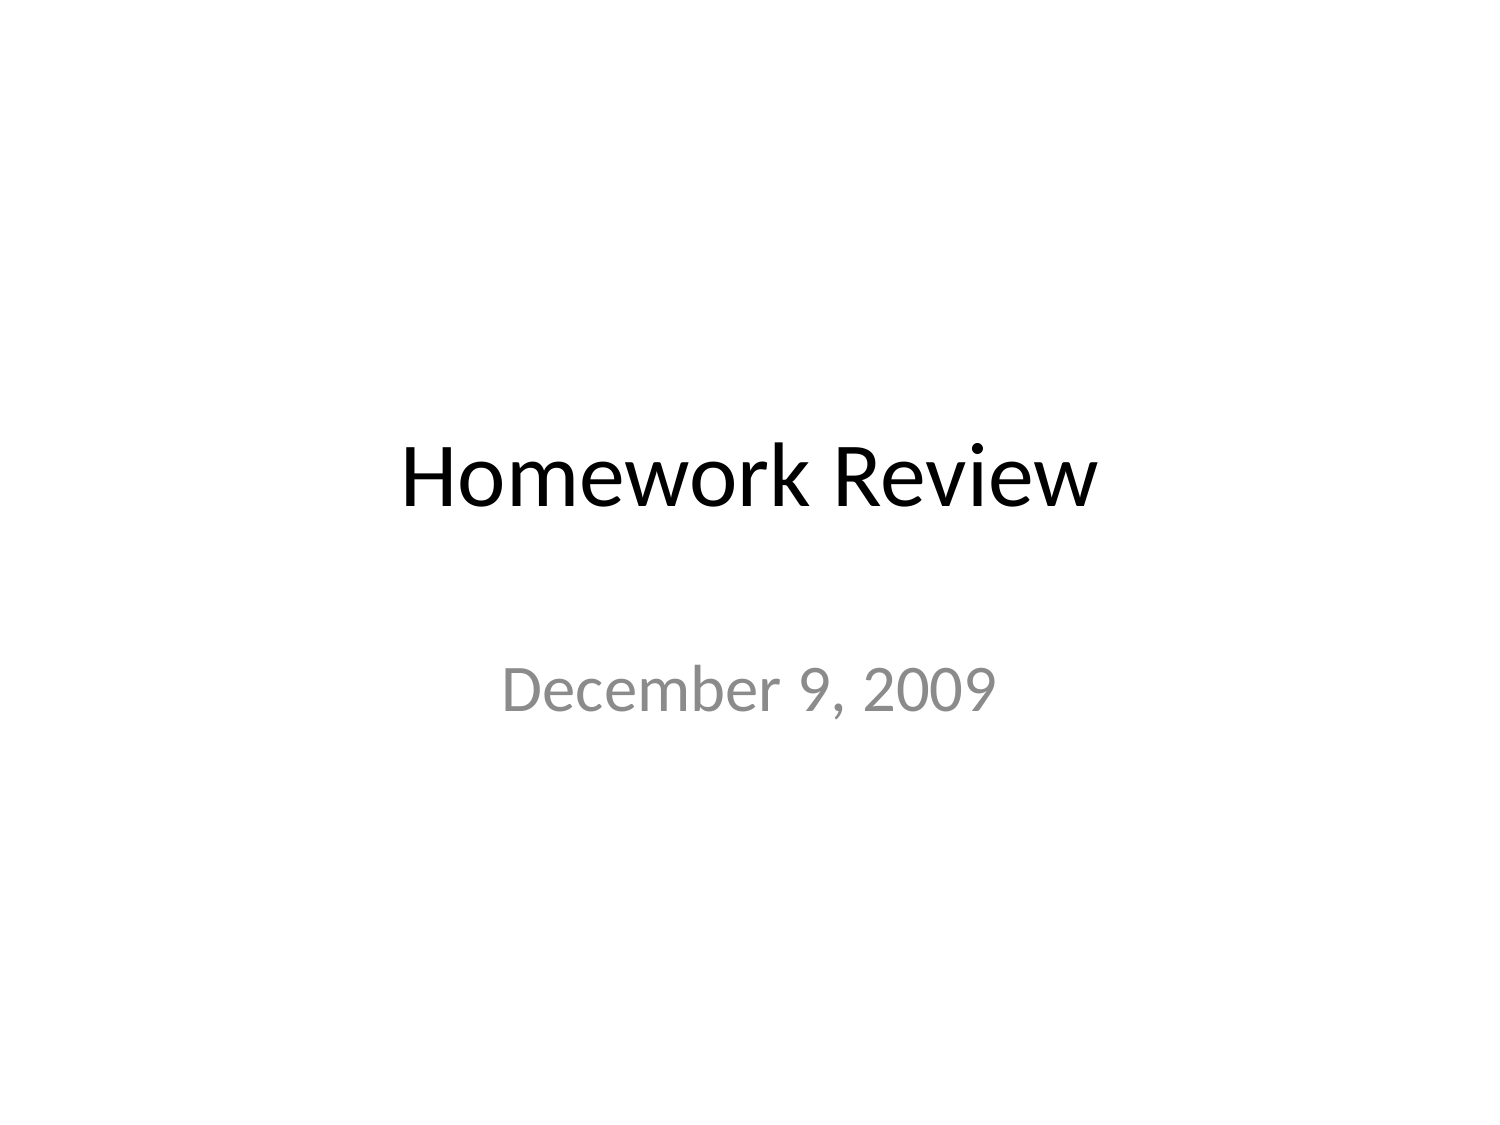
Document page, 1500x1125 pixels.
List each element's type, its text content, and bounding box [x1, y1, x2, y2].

subtitle December 9, 2009 [225, 637, 1275, 925]
title Homework Review [112, 349, 1388, 591]
